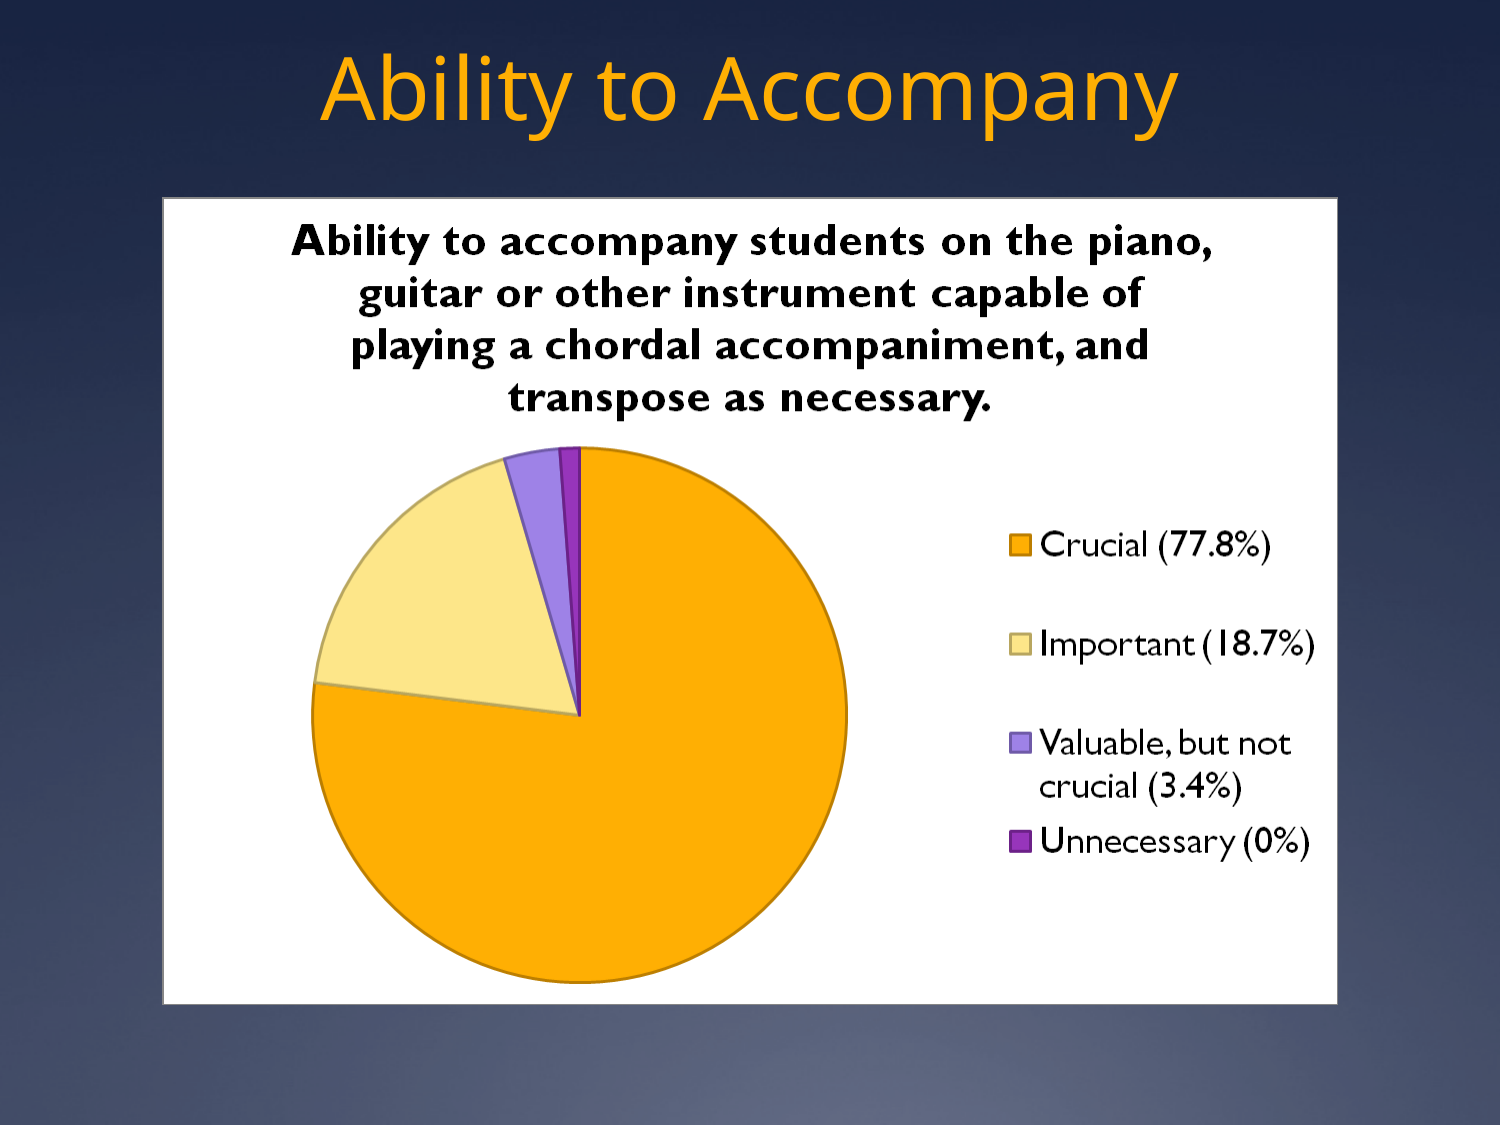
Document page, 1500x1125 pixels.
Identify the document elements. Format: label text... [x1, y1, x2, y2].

title Ability to Accompany [74, 24, 1426, 199]
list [161, 196, 1339, 1006]
